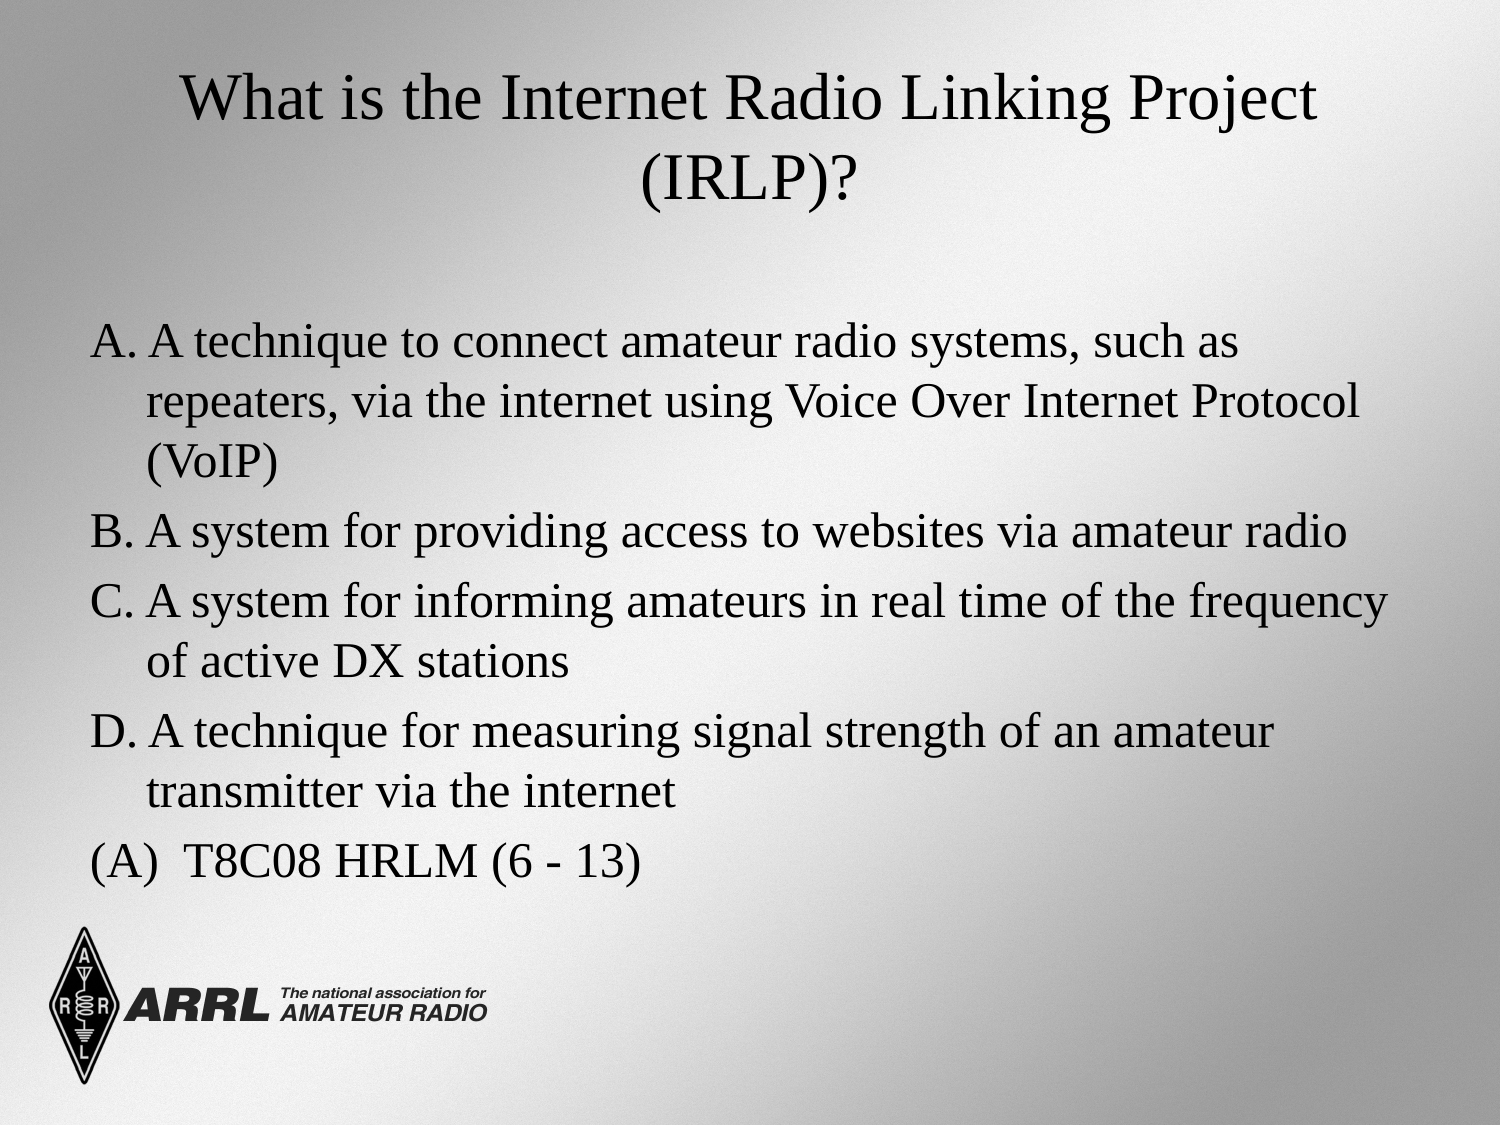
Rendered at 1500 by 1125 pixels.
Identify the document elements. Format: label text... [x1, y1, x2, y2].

picture [0, 0, 1500, 1125]
list A. A technique to connect amateur radio systems, such as repeaters, via the internet using Voice Over Internet Protocol (VoIP) B. A system for providing access to websites via amateur radio C. A system for informing amateurs in real time of the frequency of active DX stations D. A technique for measuring signal strength of an amateur transmitter via the internet (A) T8C08 HRLM (6 - 13) [75, 299, 1425, 1005]
title What is the Internet Radio Linking Project (IRLP)? [75, 45, 1425, 233]
